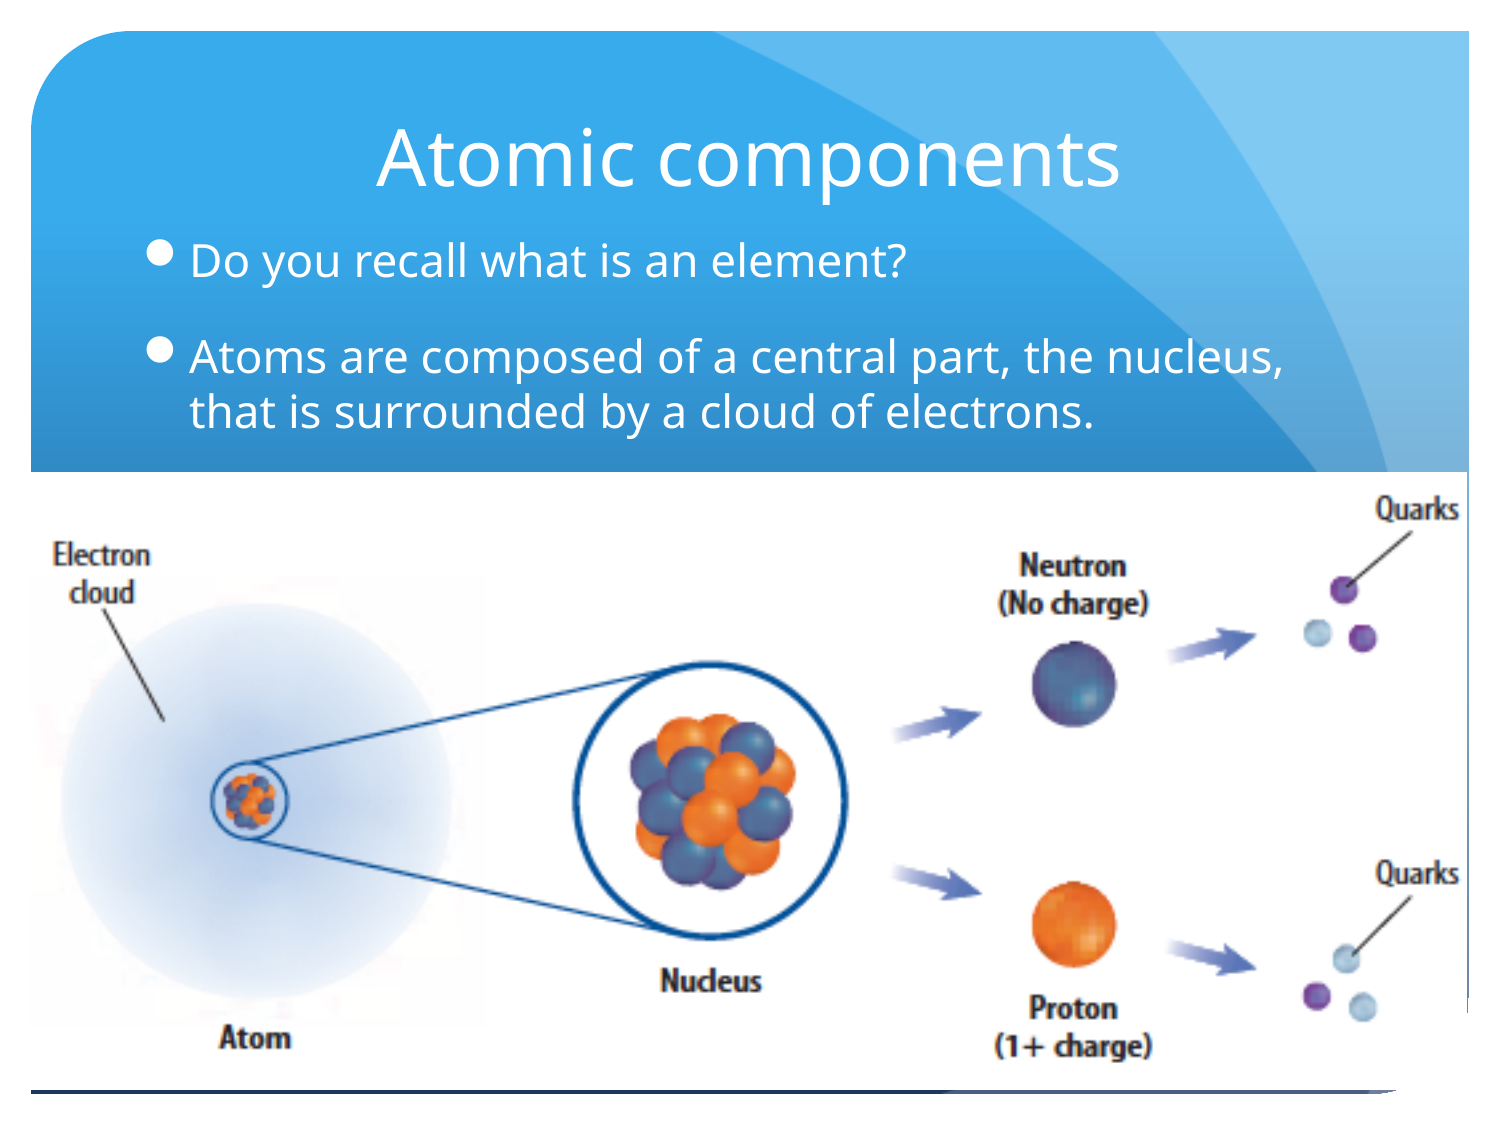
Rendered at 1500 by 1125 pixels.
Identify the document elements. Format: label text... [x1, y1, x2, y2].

list Do you recall what is an element? Atoms are composed of a central part, the nucleus, that is surrounded by a cloud of electrons. [127, 223, 1372, 472]
title Atomic components [127, 39, 1372, 211]
picture [24, 30, 1473, 1094]
